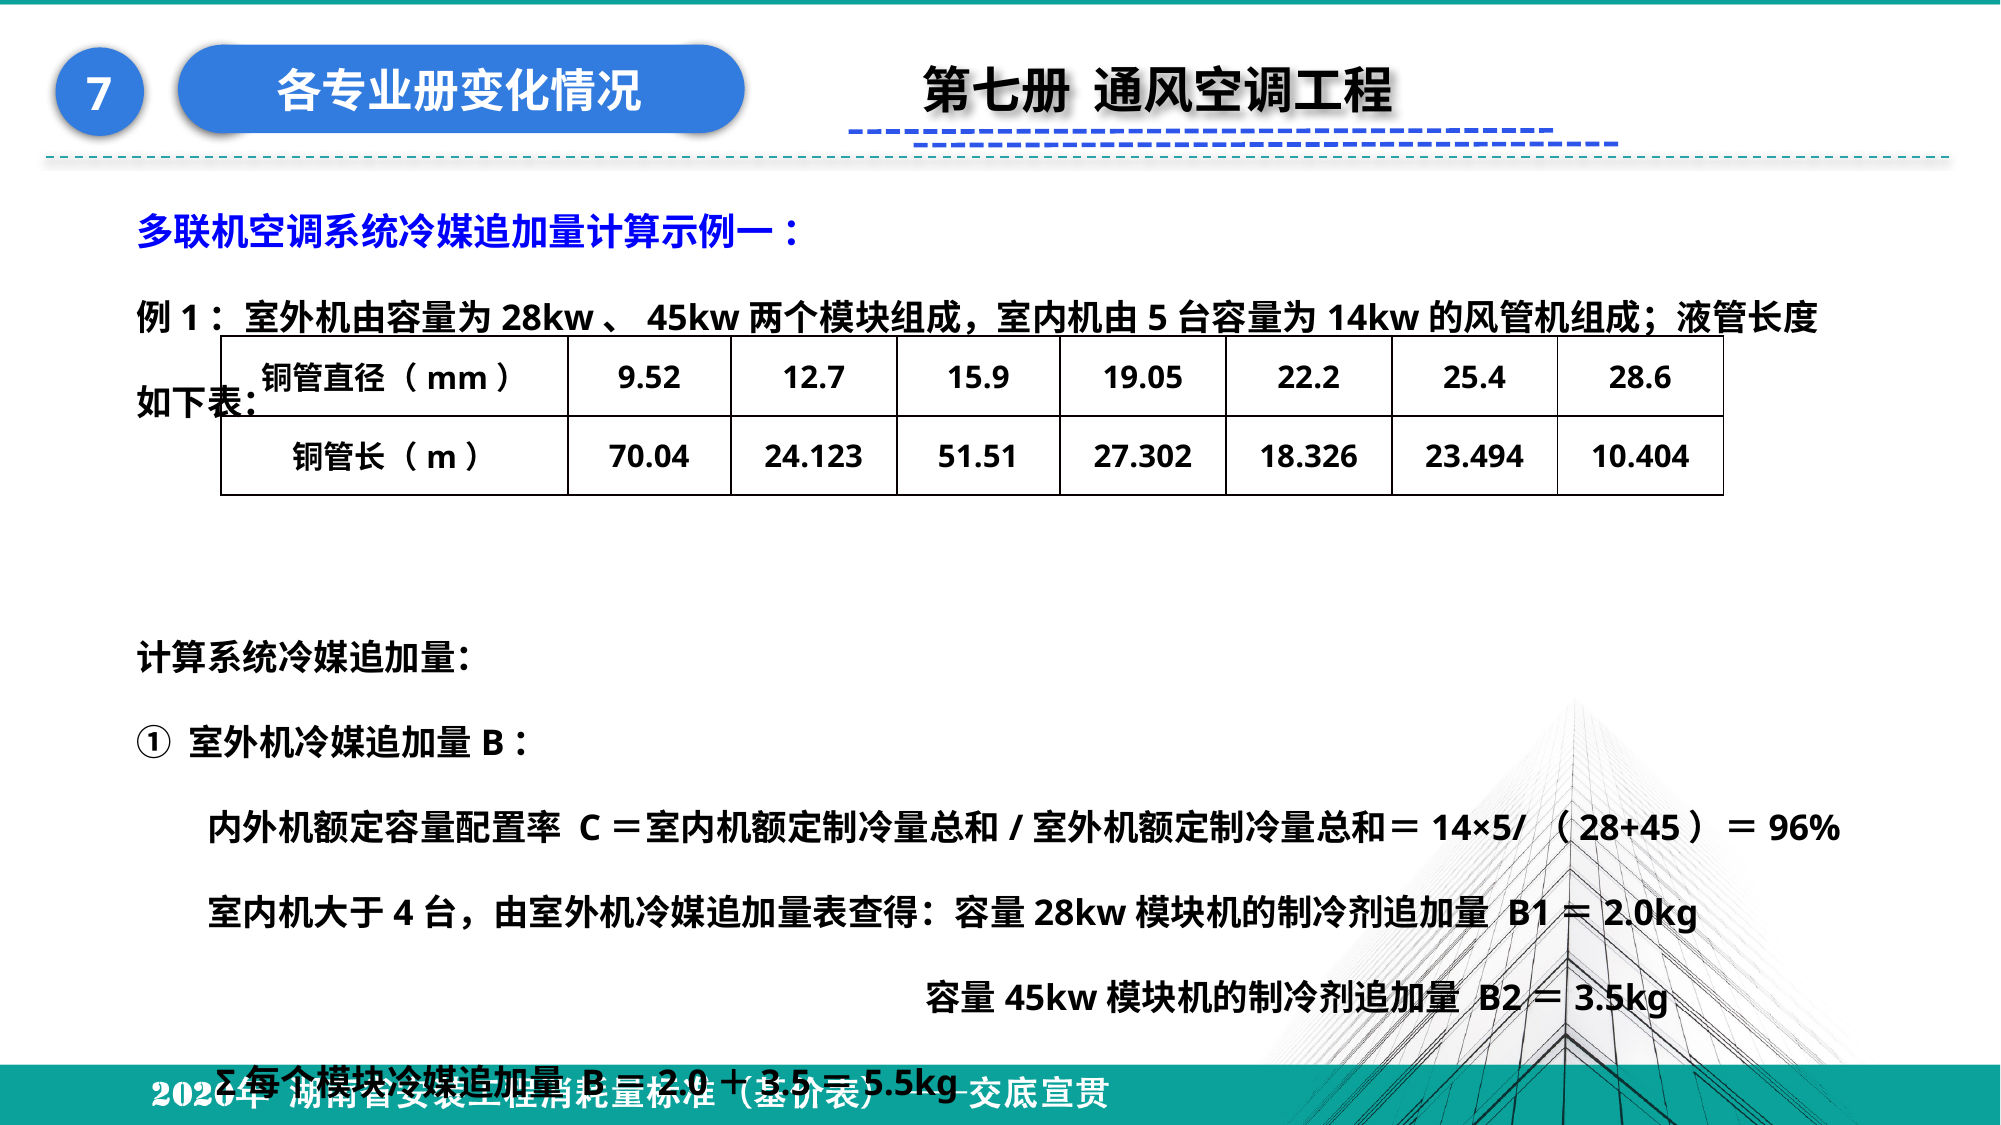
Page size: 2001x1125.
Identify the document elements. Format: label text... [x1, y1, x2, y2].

table_header 铜管直径（mm） [222, 337, 567, 415]
table_header 28.6 [1558, 337, 1723, 415]
table_header 15.9 [898, 337, 1059, 415]
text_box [45, 44, 1955, 158]
table_cell 铜管长（m） [222, 417, 567, 494]
table_cell 24.123 [732, 417, 896, 494]
table_header 22.2 [1227, 337, 1391, 415]
table_cell 27.302 [1061, 417, 1225, 494]
table_header 19.05 [1061, 337, 1225, 415]
table_cell 18.326 [1227, 417, 1391, 494]
slide_number [1918, 0, 2000, 52]
table_header 25.4 [1393, 337, 1557, 415]
text_box 多联机空调系统冷媒追加量计算示例一 ： 例1：室外机由容量为28kw、45kw两个模块组成，室内机由5台容量为14kw的风管机组成；液管长度如下表： 计算系统冷媒追加量： ① 室外机冷媒追加量B： 内外机额定容量配置率 C＝室内机额定制冷量总和/室外机额定制冷量总和＝14×5/（28+45）＝96% 室内机大于4台，由室外机冷媒追加量表查得：容量28kw模块机的制冷剂追加量 B1＝2.0kg 容量45kw模块机的制冷剂追加量 B2＝3.5kg Σ每个模块冷媒追加量 B＝2.0＋3.5＝5.5kg [121, 158, 1864, 1111]
picture [0, 0, 2001, 1125]
table_cell 70.04 [569, 417, 730, 494]
table_header 12.7 [732, 337, 896, 415]
table_header 9.52 [569, 337, 730, 415]
table_cell 23.494 [1393, 417, 1557, 494]
table_cell 51.51 [898, 417, 1059, 494]
table_cell 10.404 [1558, 417, 1723, 494]
